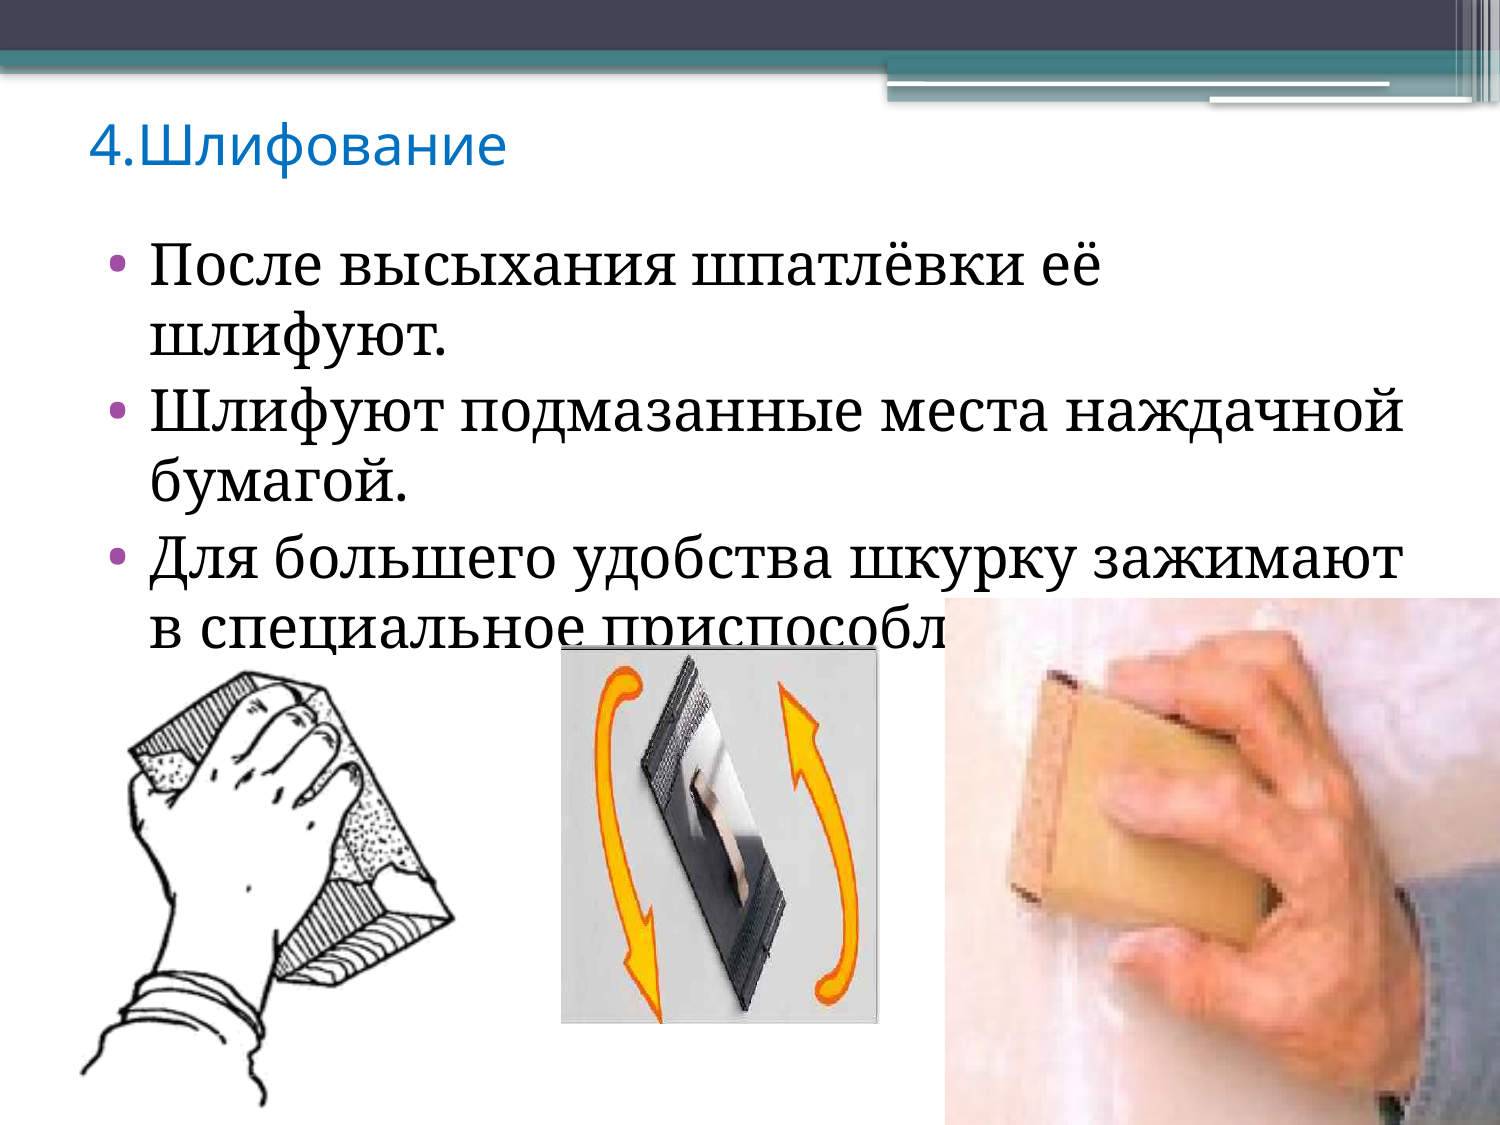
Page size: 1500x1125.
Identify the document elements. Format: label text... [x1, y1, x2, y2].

list После высыхания шпатлёвки её шлифуют. Шлифуют подмазанные места наждачной бумагой. Для большего удобства шкурку зажимают в специальное приспособление. [75, 219, 1425, 1079]
picture [560, 644, 881, 1024]
picture [52, 655, 467, 1125]
title 4.Шлифование [75, 101, 1425, 185]
picture [944, 598, 1500, 1125]
